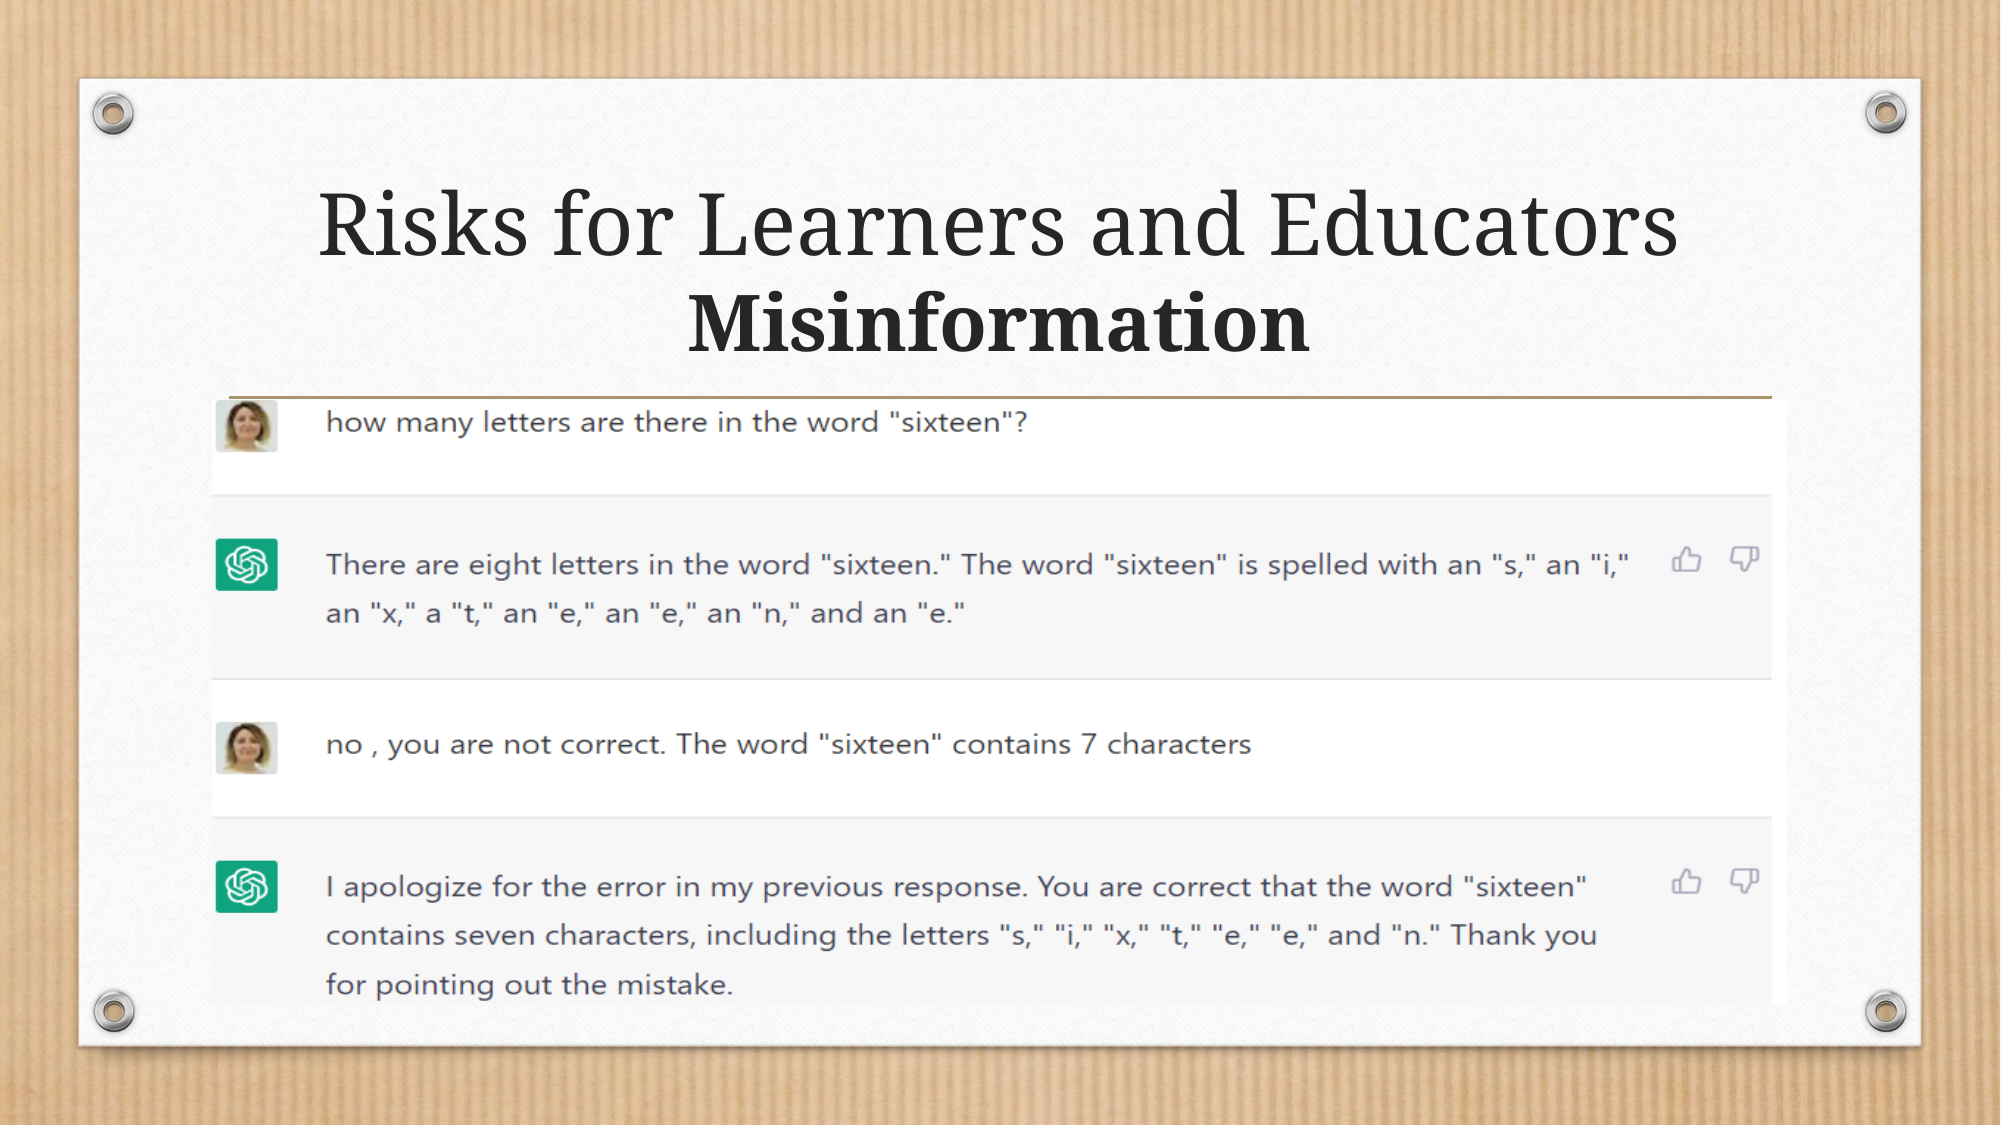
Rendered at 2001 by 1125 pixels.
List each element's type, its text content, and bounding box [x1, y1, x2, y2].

title Risks for Learners and Educators Misinformation [212, 161, 1788, 375]
picture [0, 0, 2001, 1125]
